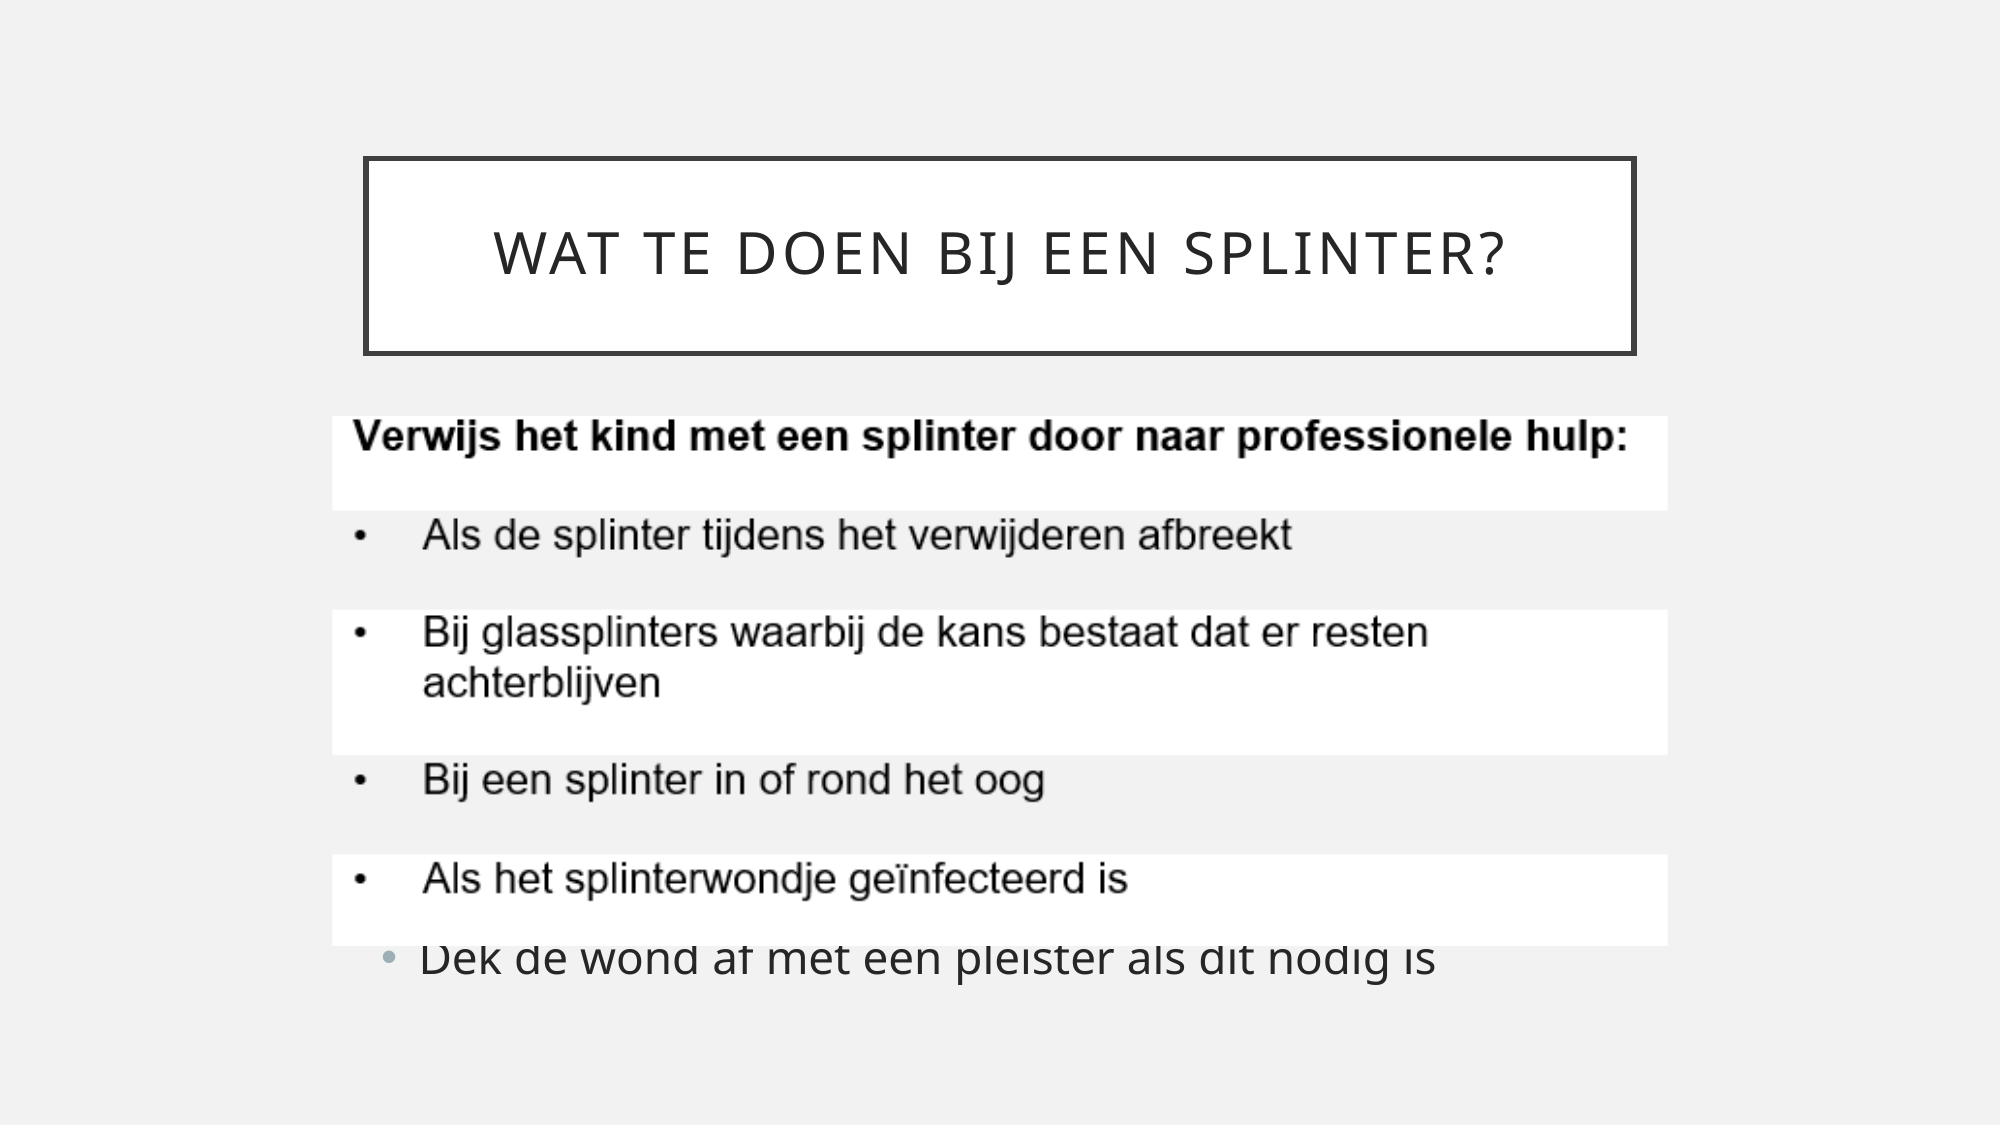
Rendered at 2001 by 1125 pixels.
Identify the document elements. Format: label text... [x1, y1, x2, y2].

list Laat het kind de wond voorzichtig met water wassen Grijp met een pincet het uiteinde van de splinter Trek de splinter uit de huid Laat het kind de wond spoelen met lauw stromend water Laat het kind de omgeving van de wond droogdeppen met een schone theedoek Dek de wond af met een pleister als dit nodig is [366, 946, 1634, 1005]
title Wat te doen bij een splinter? [363, 156, 1637, 356]
picture [332, 416, 1668, 946]
